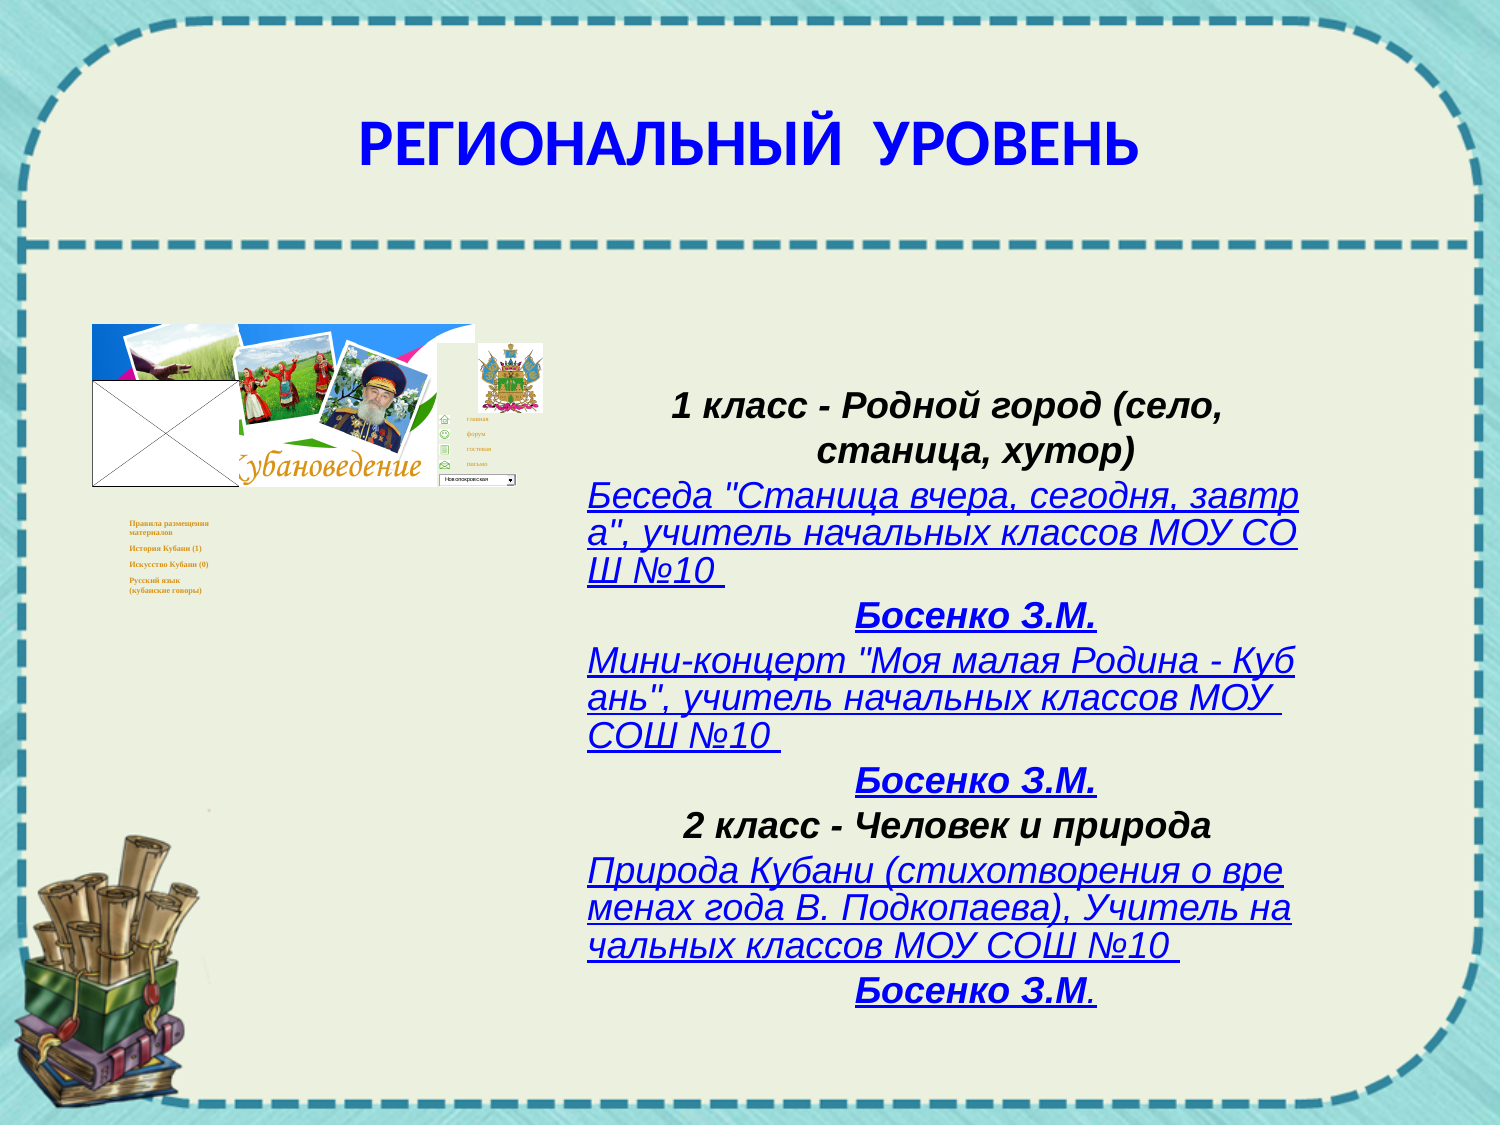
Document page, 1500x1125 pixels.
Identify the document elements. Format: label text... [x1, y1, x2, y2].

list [64, 278, 585, 600]
title РЕГИОНАЛЬНЫЙ УРОВЕНЬ [75, 45, 1425, 233]
picture [0, 0, 1500, 1125]
text_box 1 класс - Родной город (село, станица, хутор) Беседа "Станица вчера, сегодня, завтра", учитель начальных классов МОУ СОШ №10 Босенко З.М. Мини-концерт "Моя малая Родина - Кубань", учитель начальных классов МОУ СОШ №10 Босенко З.М. 2 класс - Человек и природа Природа Кубани (стихотворения о временах года В. Подкопаева), Учитель начальных классов МОУ СОШ №10 Босенко З.М. [572, 373, 1323, 794]
